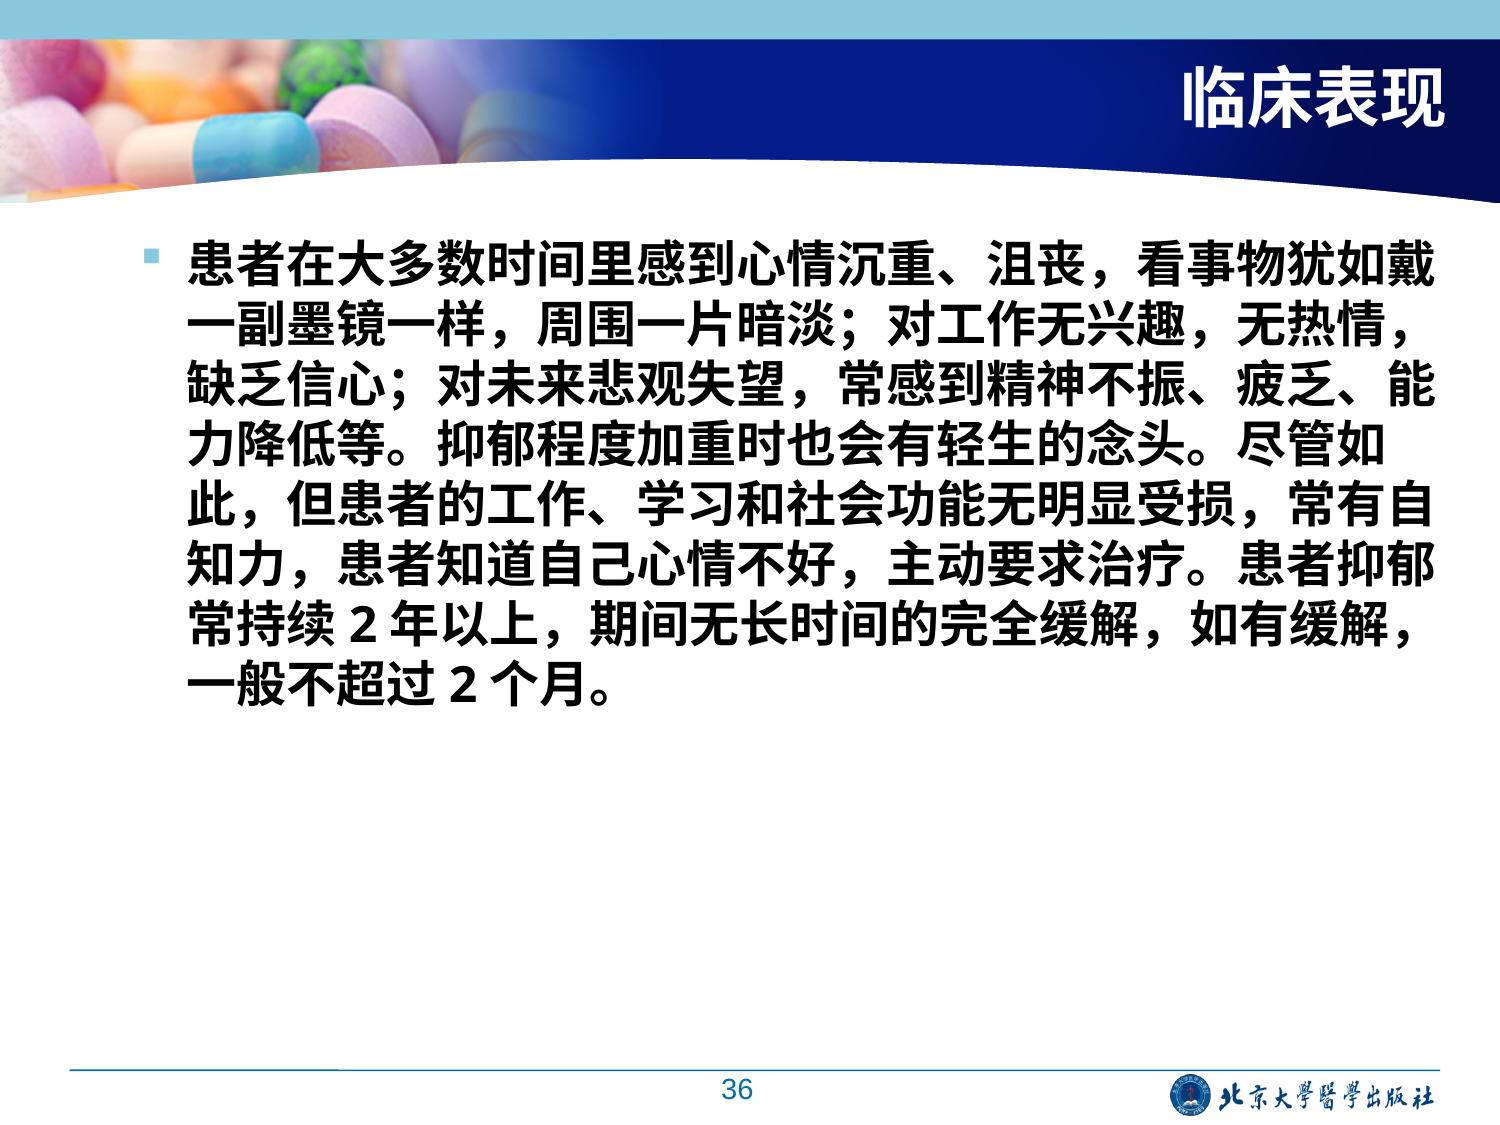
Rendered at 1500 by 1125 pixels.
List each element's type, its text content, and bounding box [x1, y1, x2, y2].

title 临床表现 [137, 49, 1463, 143]
picture [0, 40, 1500, 203]
list 患者在大多数时间里感到心情沉重、沮丧，看事物犹如戴一副墨镜一样，周围一片暗淡；对工作无兴趣，无热情，缺乏信心；对未来悲观失望，常感到精神不振、疲乏、能力降低等。抑郁程度加重时也会有轻生的念头。尽管如此，但患者的工作、学习和社会功能无明显受损，常有自知力，患者知道自己心情不好，主动要求治疗。患者抑郁常持续2年以上，期间无长时间的完全缓解，如有缓解，一般不超过2个月。 [49, 224, 1463, 1026]
slide_number 36 [562, 1062, 913, 1114]
picture [1170, 1074, 1436, 1118]
